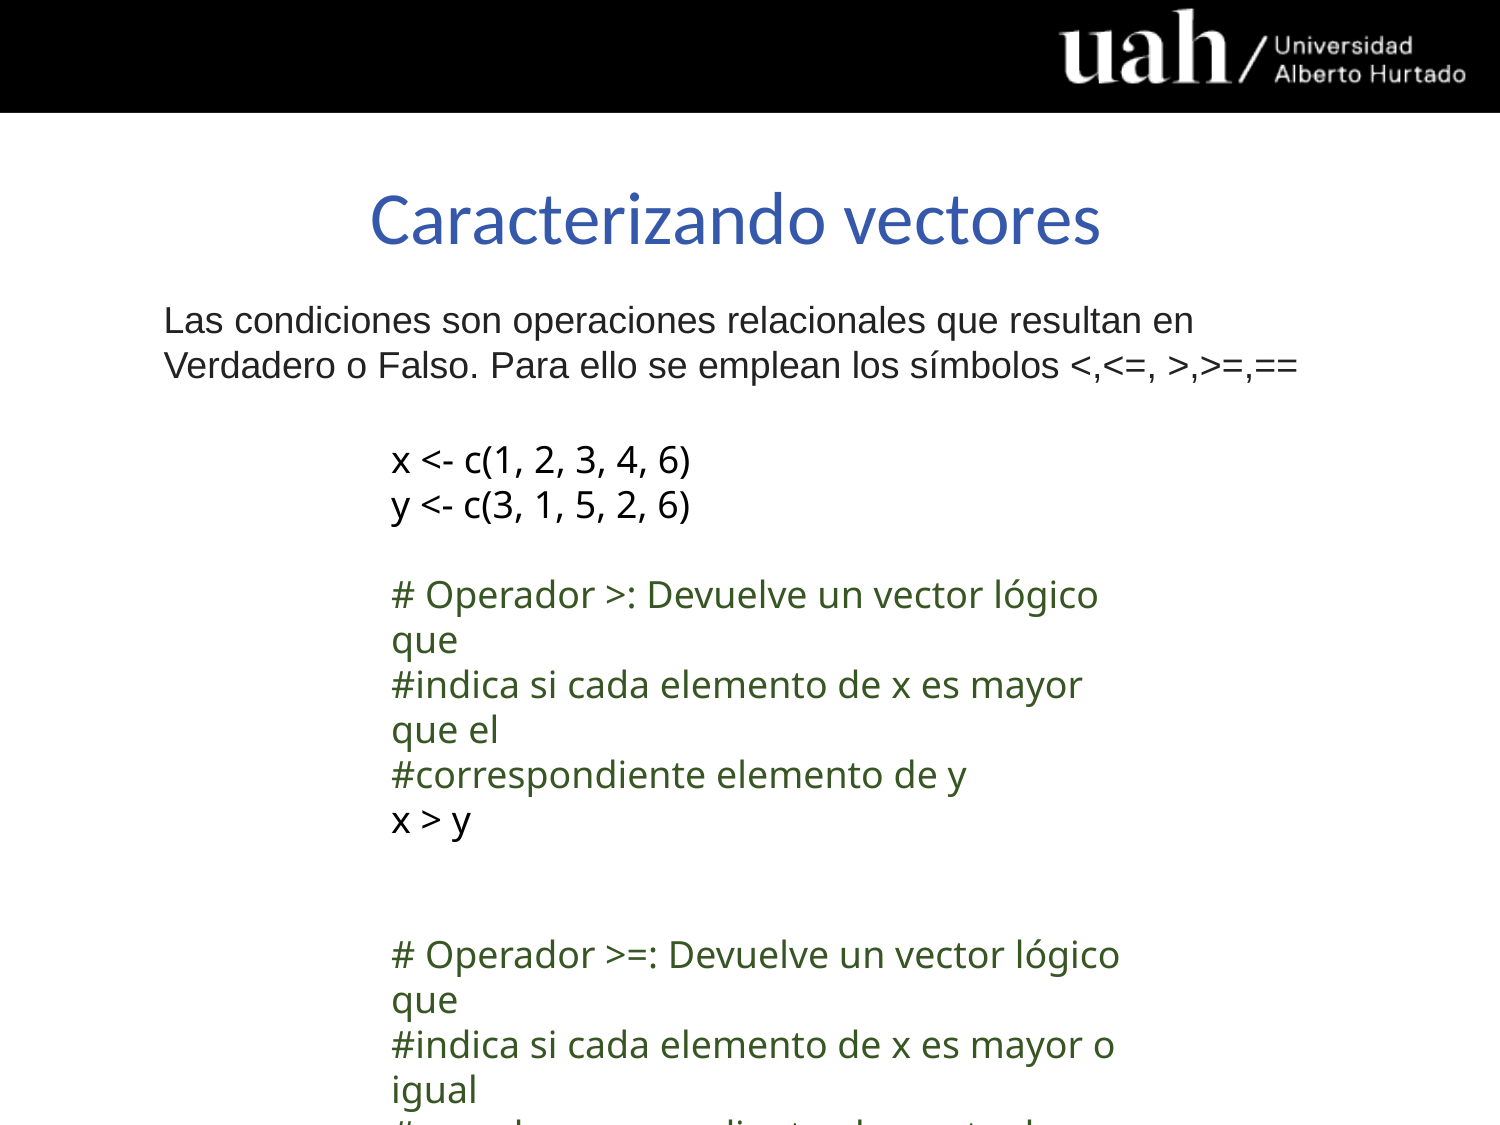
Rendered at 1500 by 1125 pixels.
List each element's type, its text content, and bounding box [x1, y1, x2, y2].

text_box Caracterizando vectores [347, 162, 1125, 267]
text_box x <- c(1, 2, 3, 4, 6) y <- c(3, 1, 5, 2, 6) # Operador >: Devuelve un vector lógico que #indica si cada elemento de x es mayor que el #correspondiente elemento de y x > y # Operador >=: Devuelve un vector lógico que #indica si cada elemento de x es mayor o igual #que el correspondiente elemento de y x>= y [376, 428, 1148, 1125]
text_box Las condiciones son operaciones relacionales que resultan en Verdadero o Falso. Para ello se emplean los símbolos <,<=, >,>=,== [148, 288, 1352, 393]
picture [1057, 0, 1468, 94]
text_box [0, 0, 1500, 114]
